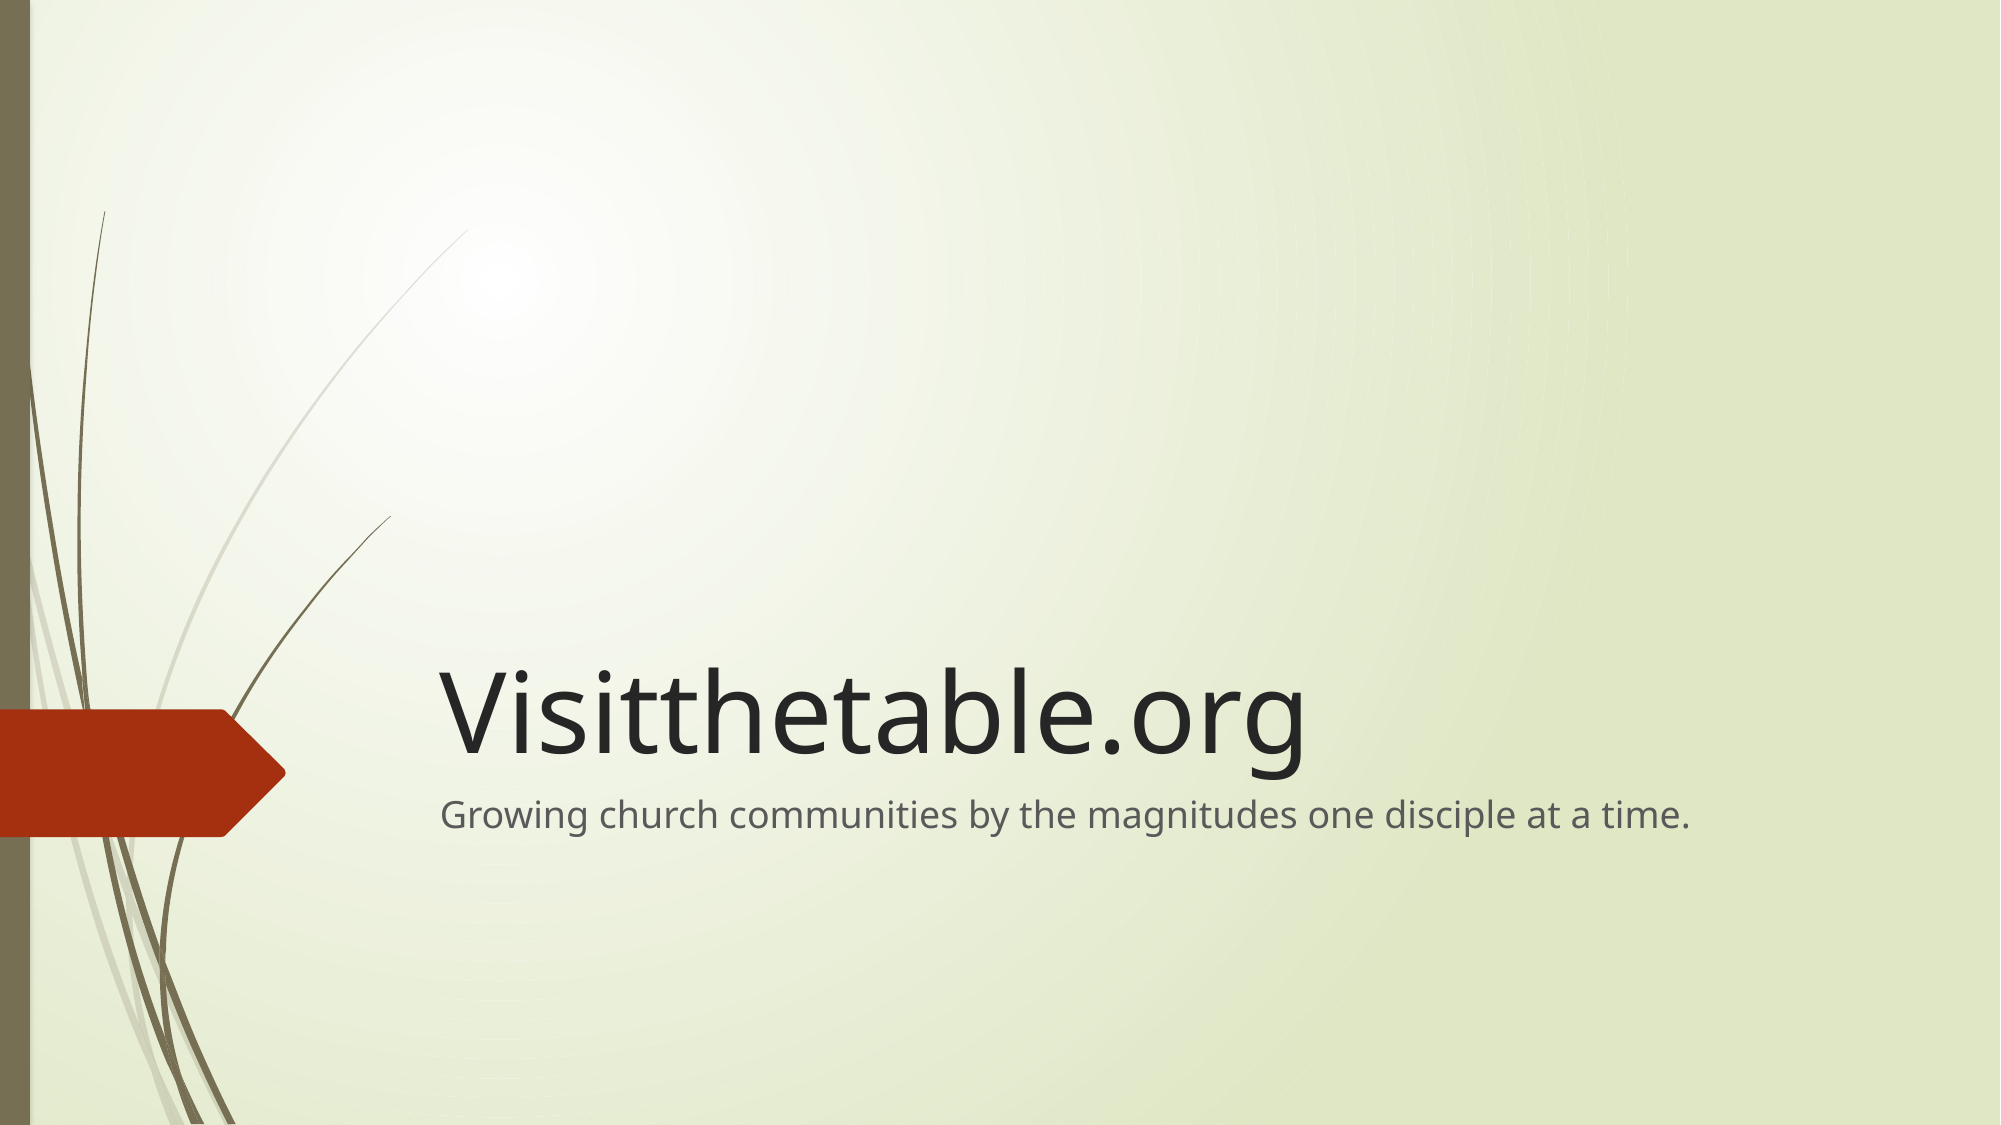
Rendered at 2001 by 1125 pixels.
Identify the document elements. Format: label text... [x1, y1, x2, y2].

title Visitthetable.org [424, 412, 1888, 783]
subtitle Growing church communities by the magnitudes one disciple at a time. [424, 783, 1888, 969]
